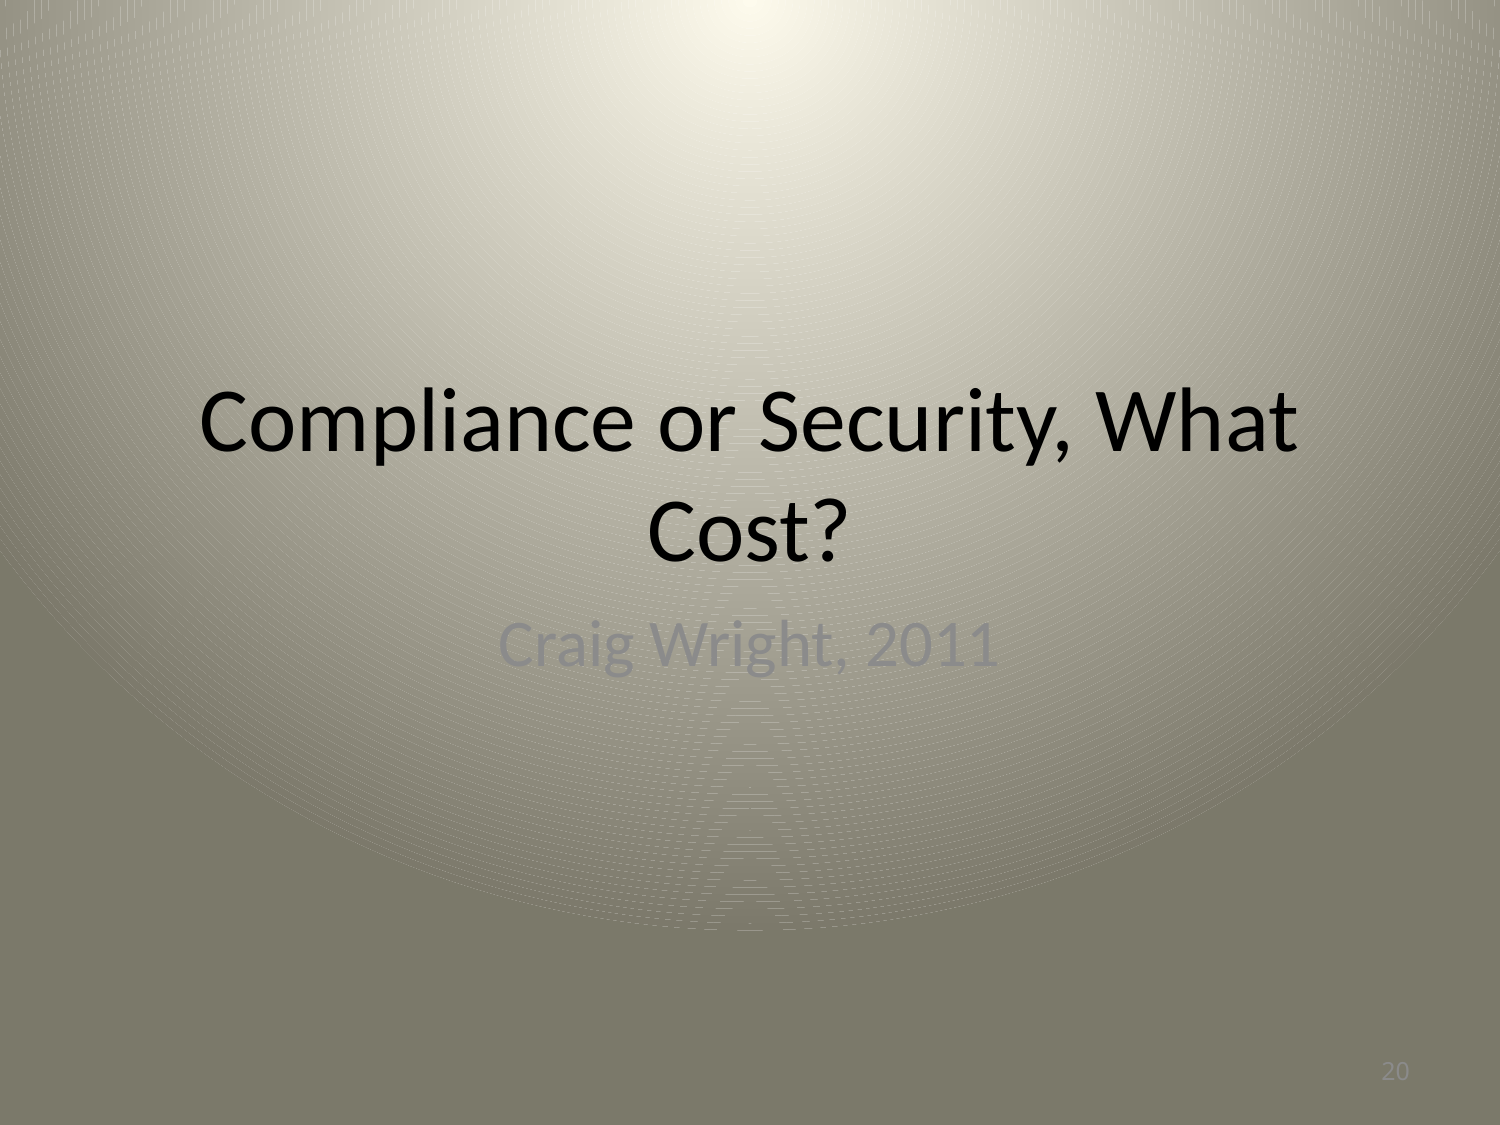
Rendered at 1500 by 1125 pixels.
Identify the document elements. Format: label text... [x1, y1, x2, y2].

title Compliance or Security, What Cost? [112, 349, 1388, 591]
subtitle Craig Wright, 2011 [112, 592, 1388, 790]
slide_number 20 [1074, 1042, 1425, 1103]
